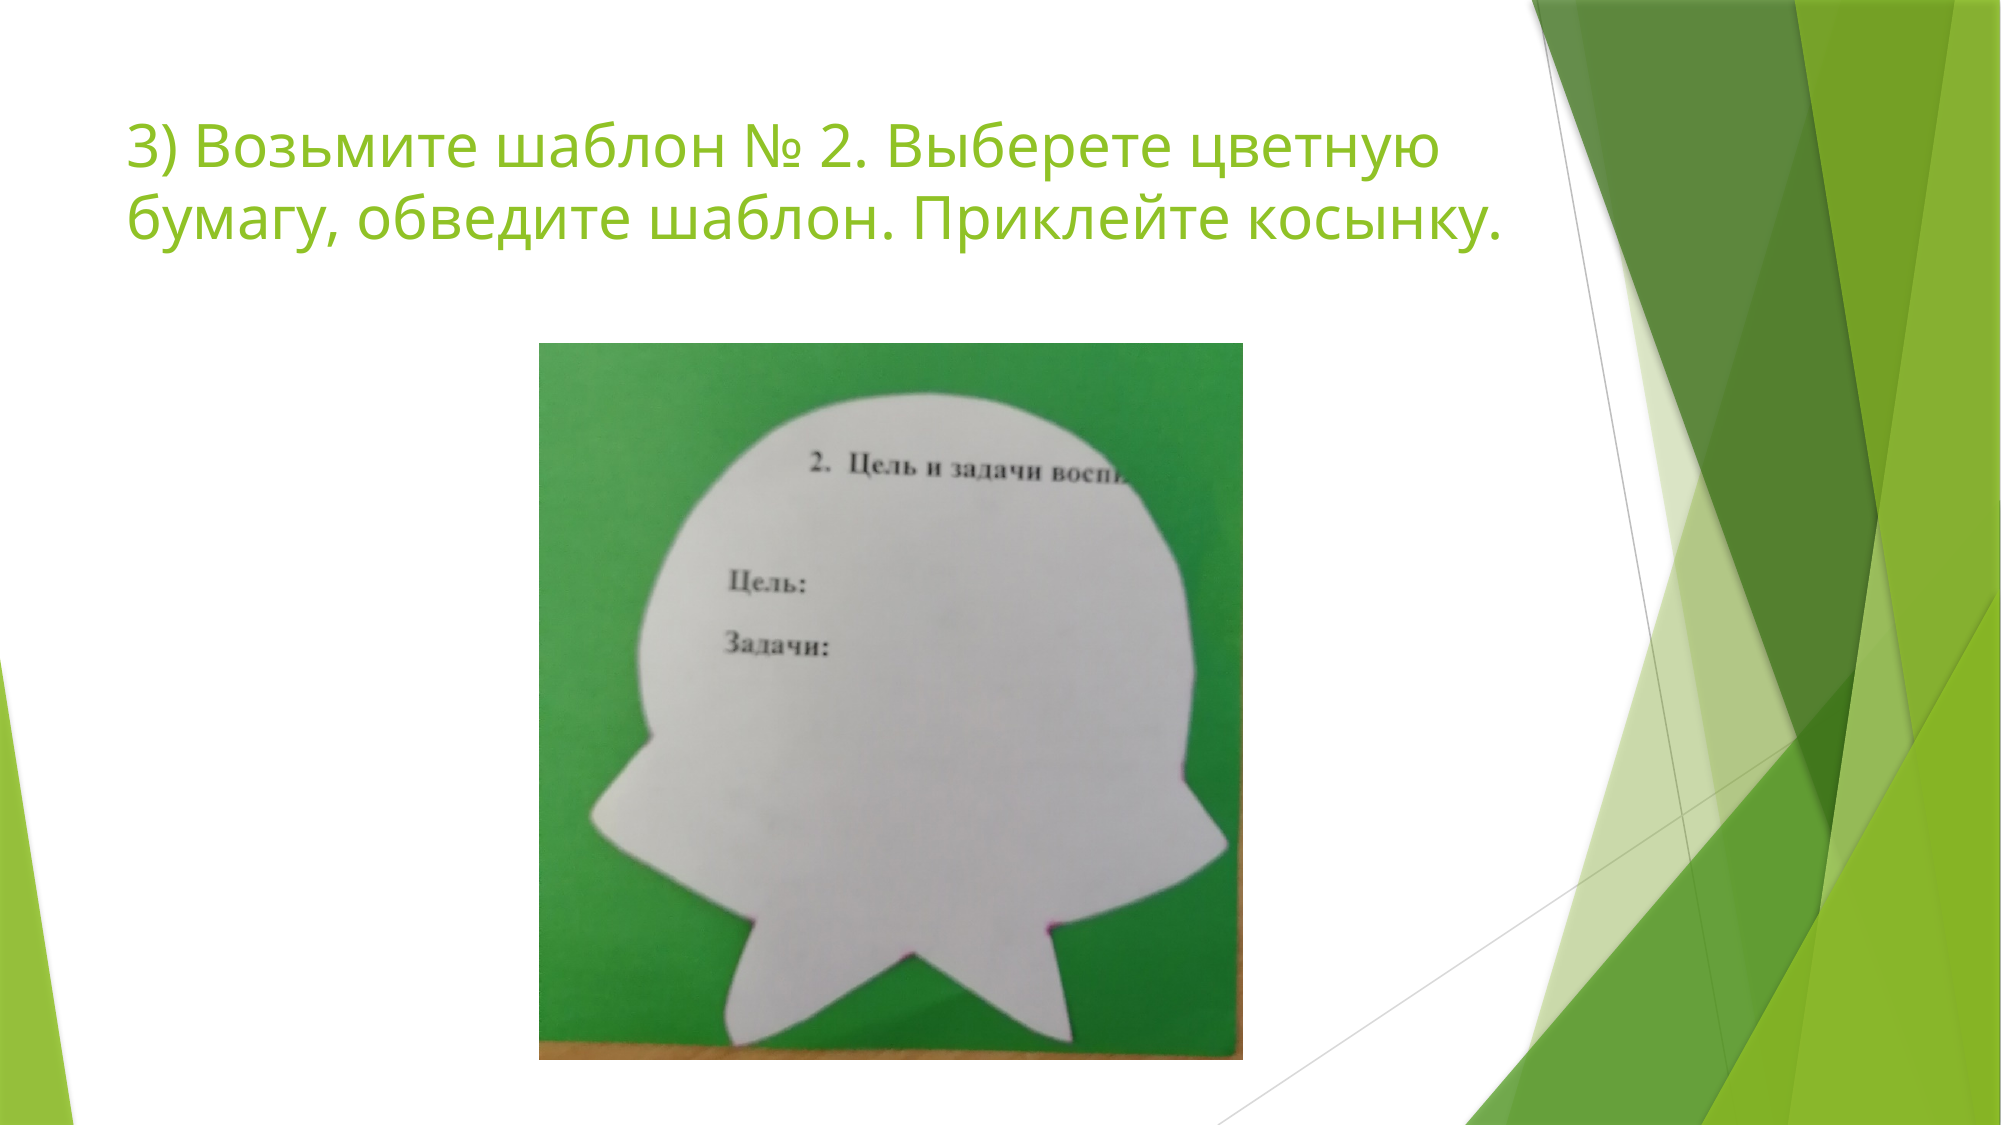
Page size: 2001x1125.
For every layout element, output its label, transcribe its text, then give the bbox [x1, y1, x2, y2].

title 3) Возьмите шаблон № 2. Выберете цветную бумагу, обведите шаблон. Приклейте косынку. [111, 99, 1522, 317]
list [538, 343, 1243, 1060]
